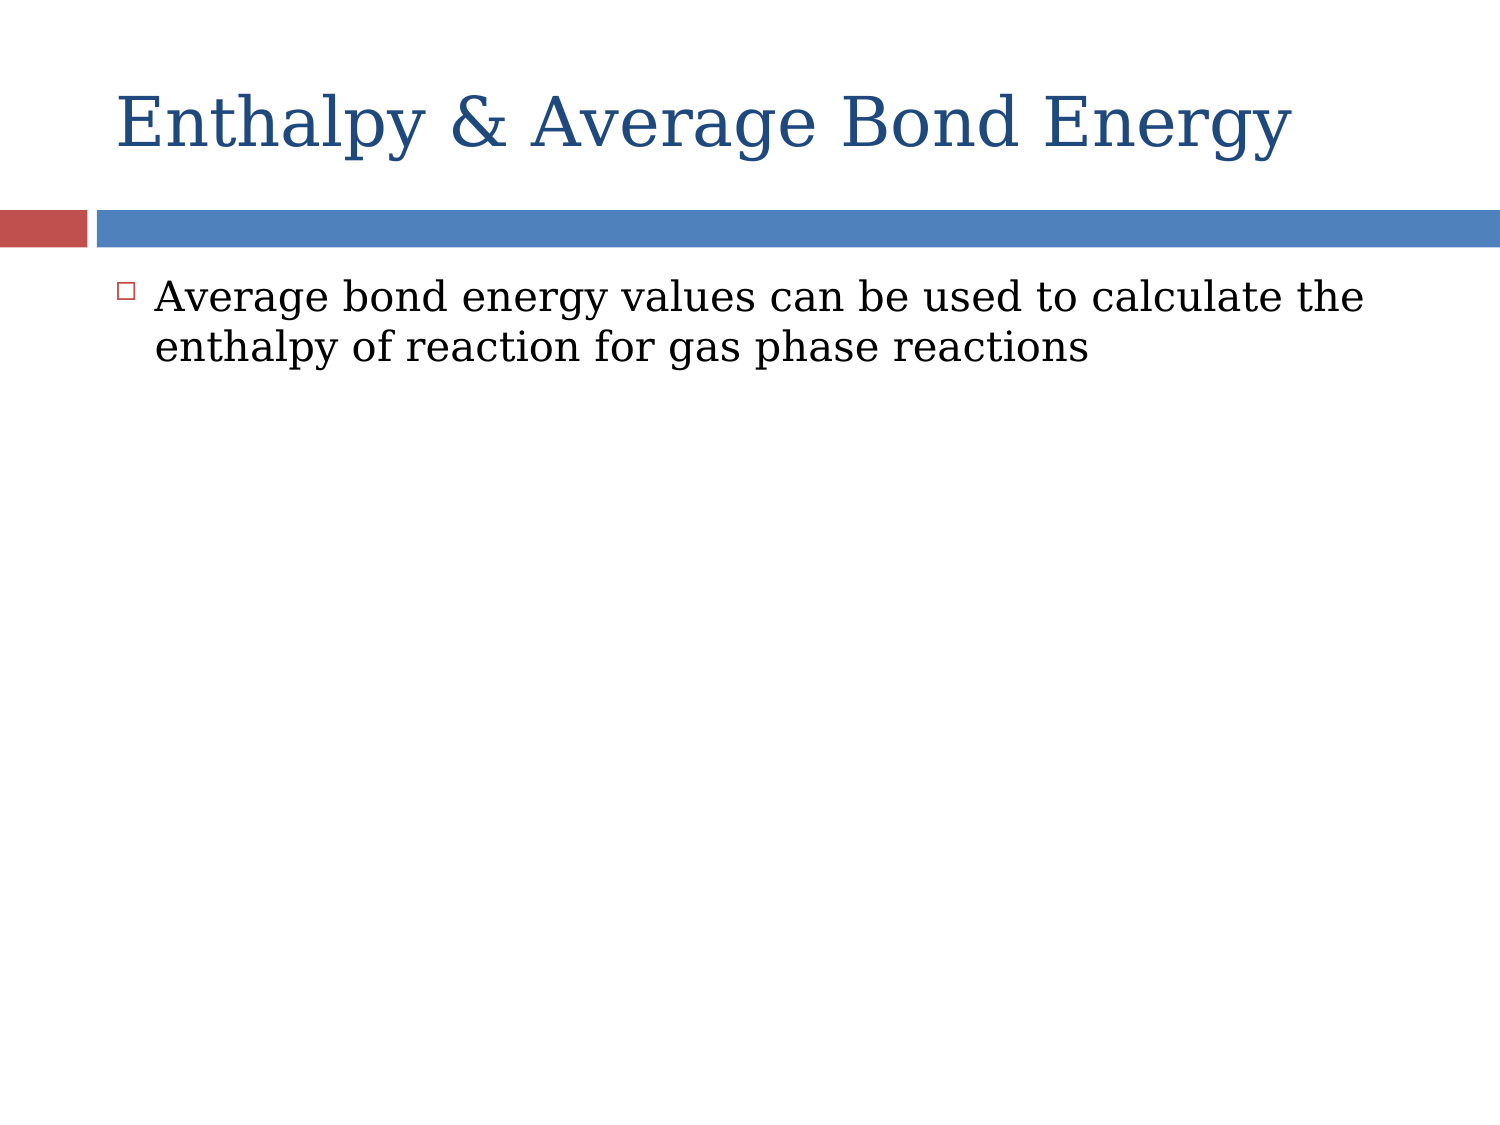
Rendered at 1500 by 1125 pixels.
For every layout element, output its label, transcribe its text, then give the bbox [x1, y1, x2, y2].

title Enthalpy & Average Bond Energy [100, 37, 1438, 200]
